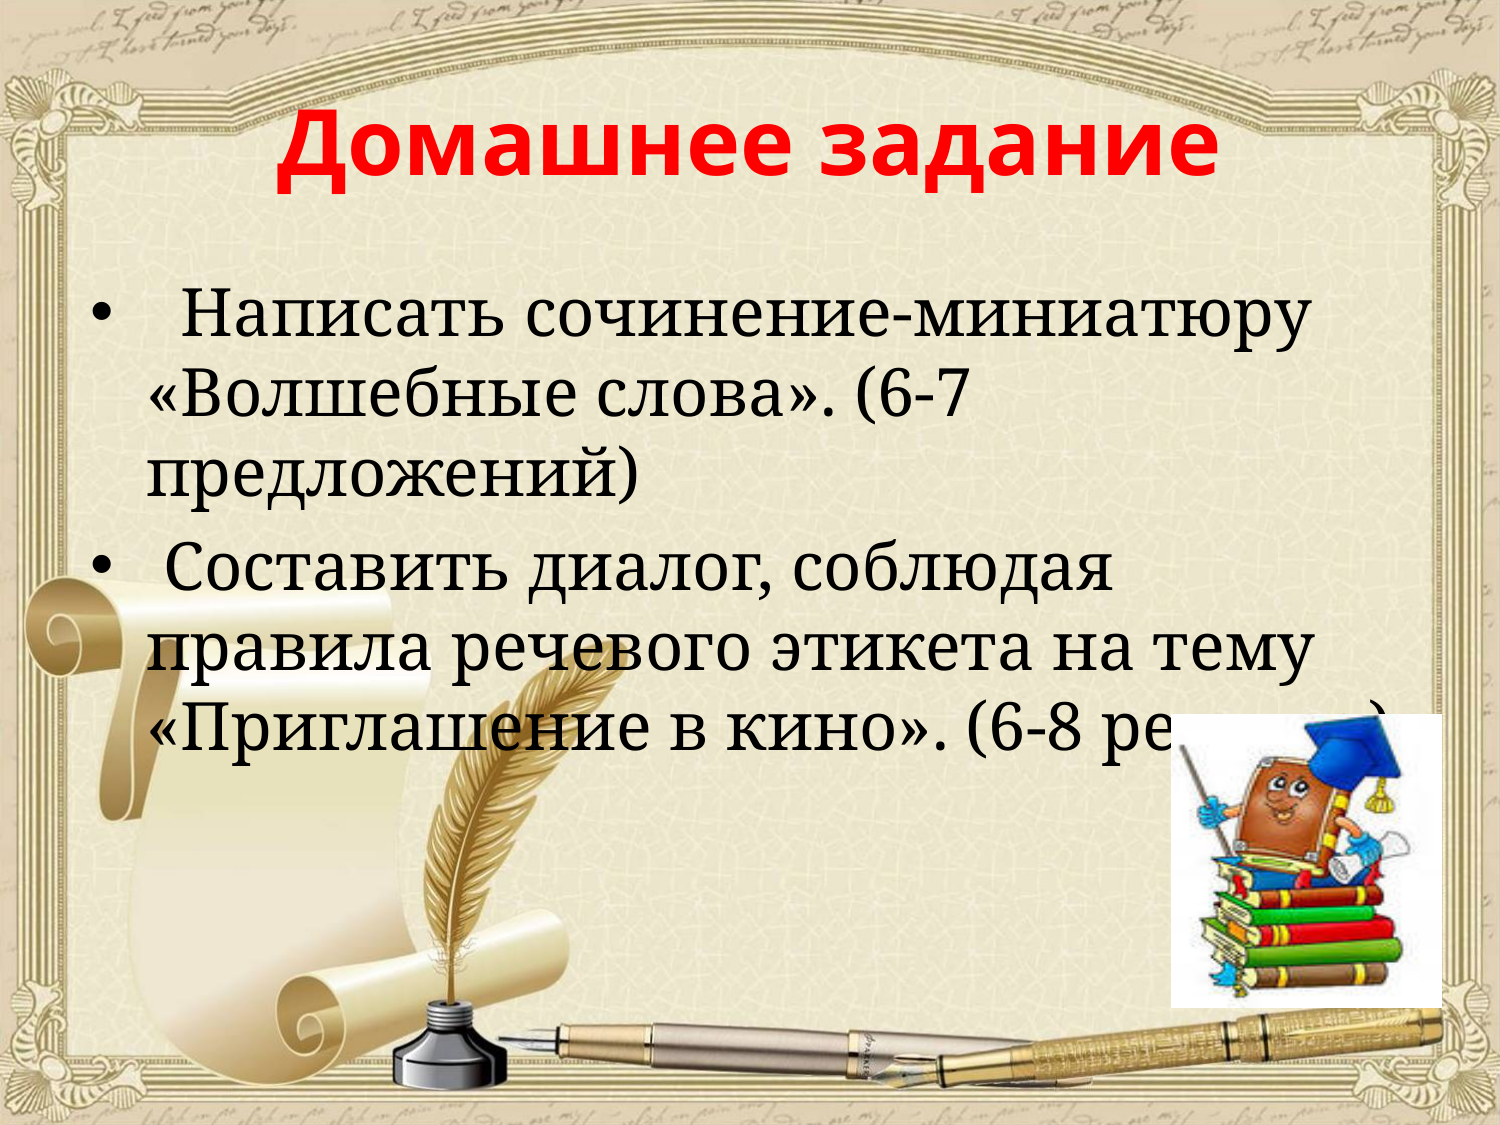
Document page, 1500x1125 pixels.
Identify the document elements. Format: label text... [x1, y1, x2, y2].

picture [0, 0, 1500, 1125]
list Написать сочинение-миниатюру «Волшебные слова». (6-7 предложений) Составить диалог, соблюдая правила речевого этикета на тему «Приглашение в кино». (6-8 реплик.) [75, 262, 1425, 1005]
title Домашнее задание [75, 45, 1425, 233]
